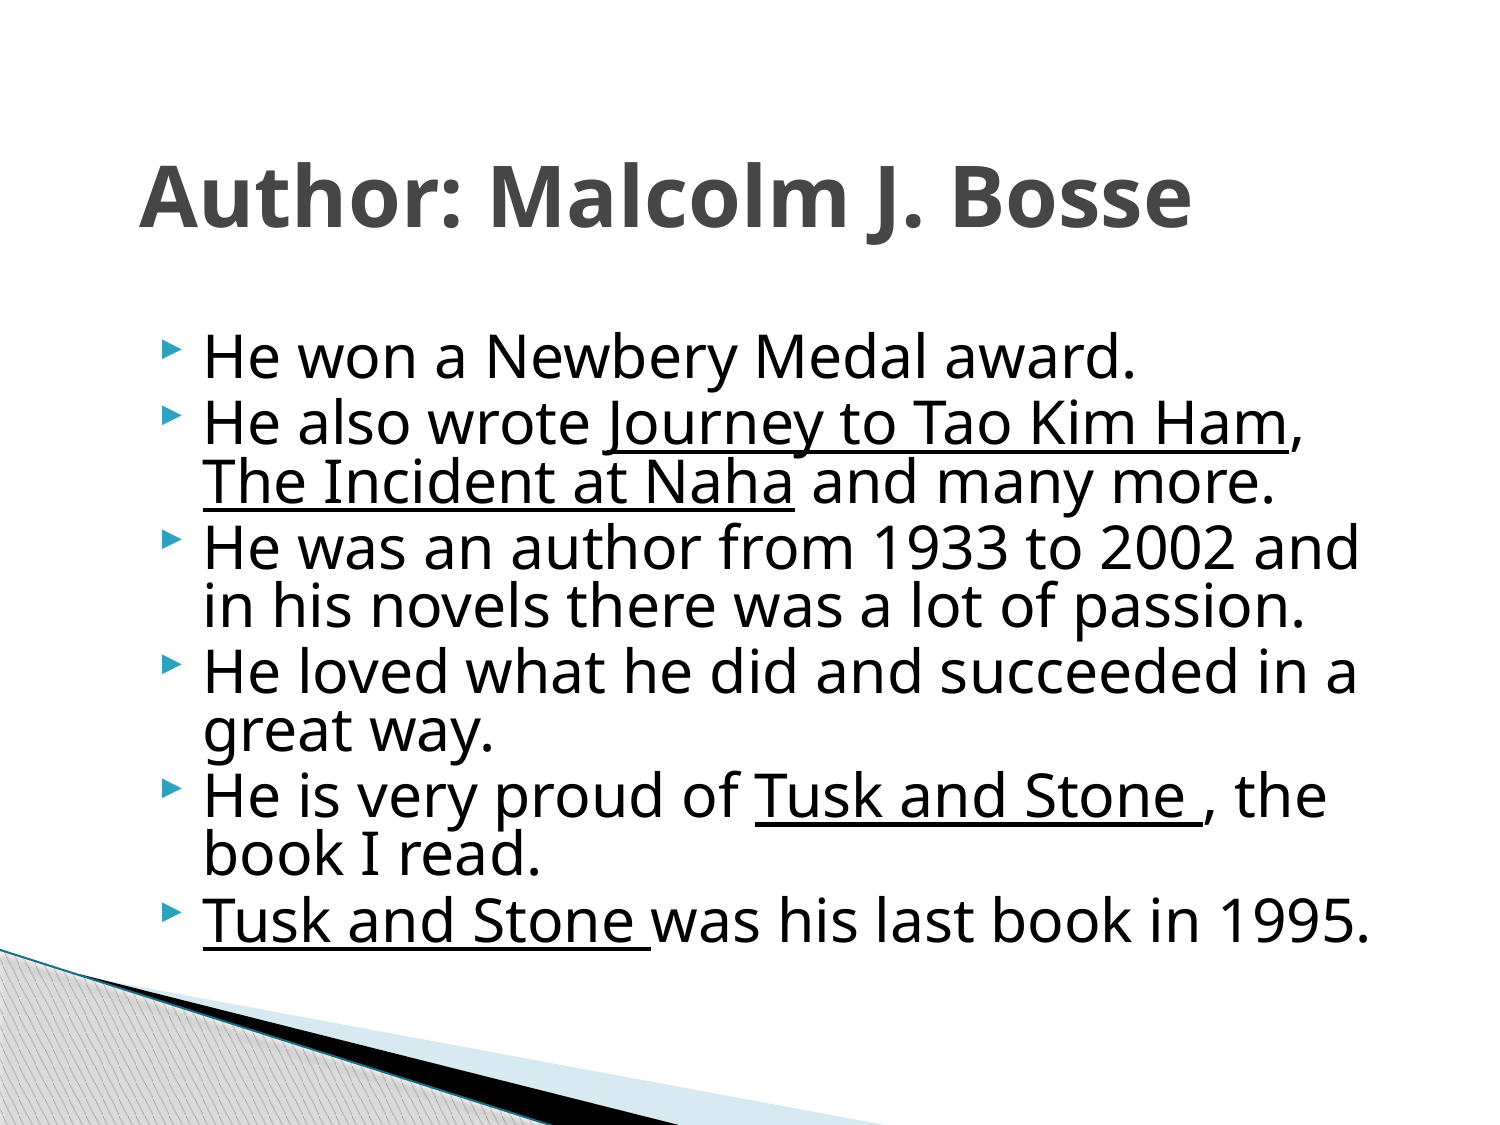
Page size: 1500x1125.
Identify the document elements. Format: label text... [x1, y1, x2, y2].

list He won a Newbery Medal award. He also wrote Journey to Tao Kim Ham, The Incident at Naha and many more. He was an author from 1933 to 2002 and in his novels there was a lot of passion. He loved what he did and succeeded in a great way. He is very proud of Tusk and Stone , the book I read. Tusk and Stone was his last book in 1995. [125, 324, 1400, 1000]
title Author: Malcolm J. Bosse [125, 99, 1400, 288]
